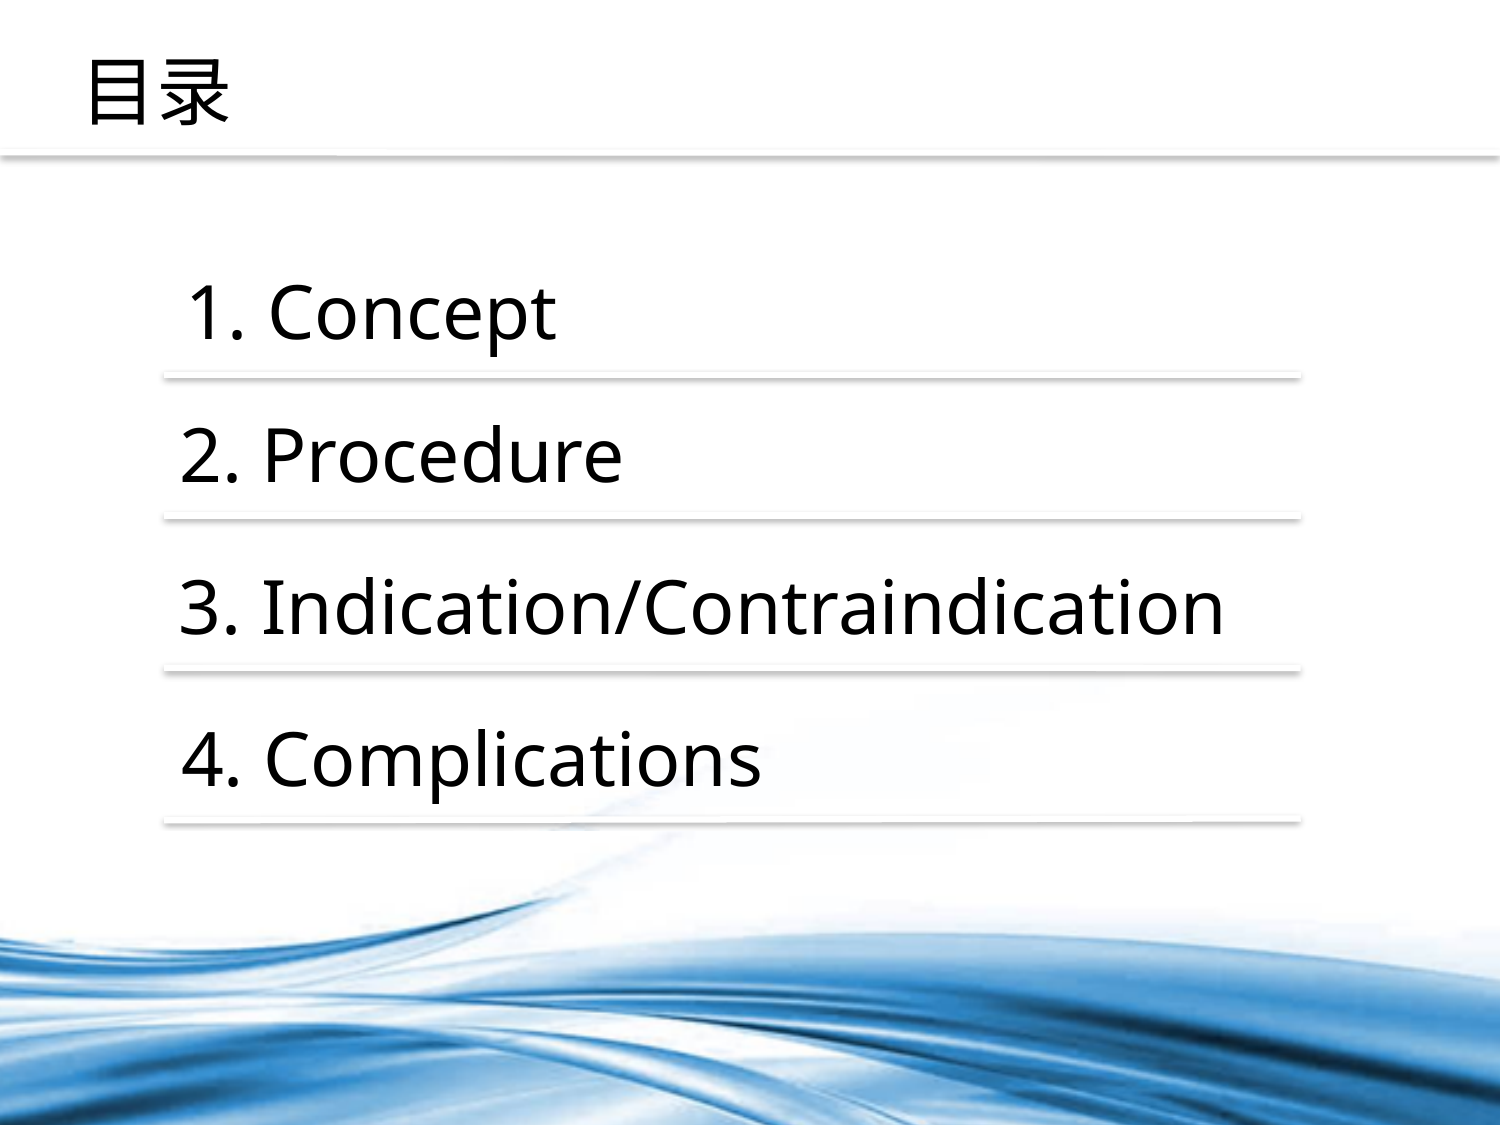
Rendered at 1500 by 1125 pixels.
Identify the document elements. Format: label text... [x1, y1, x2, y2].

text_box 3. Indication/Contraindication [163, 550, 1500, 659]
text_box 目录 [0, 35, 476, 143]
text_box 1. Concept [51, 256, 692, 364]
text_box 2. Procedure [82, 398, 722, 506]
picture [0, 566, 1500, 1125]
text_box 4. Complications [152, 703, 793, 811]
